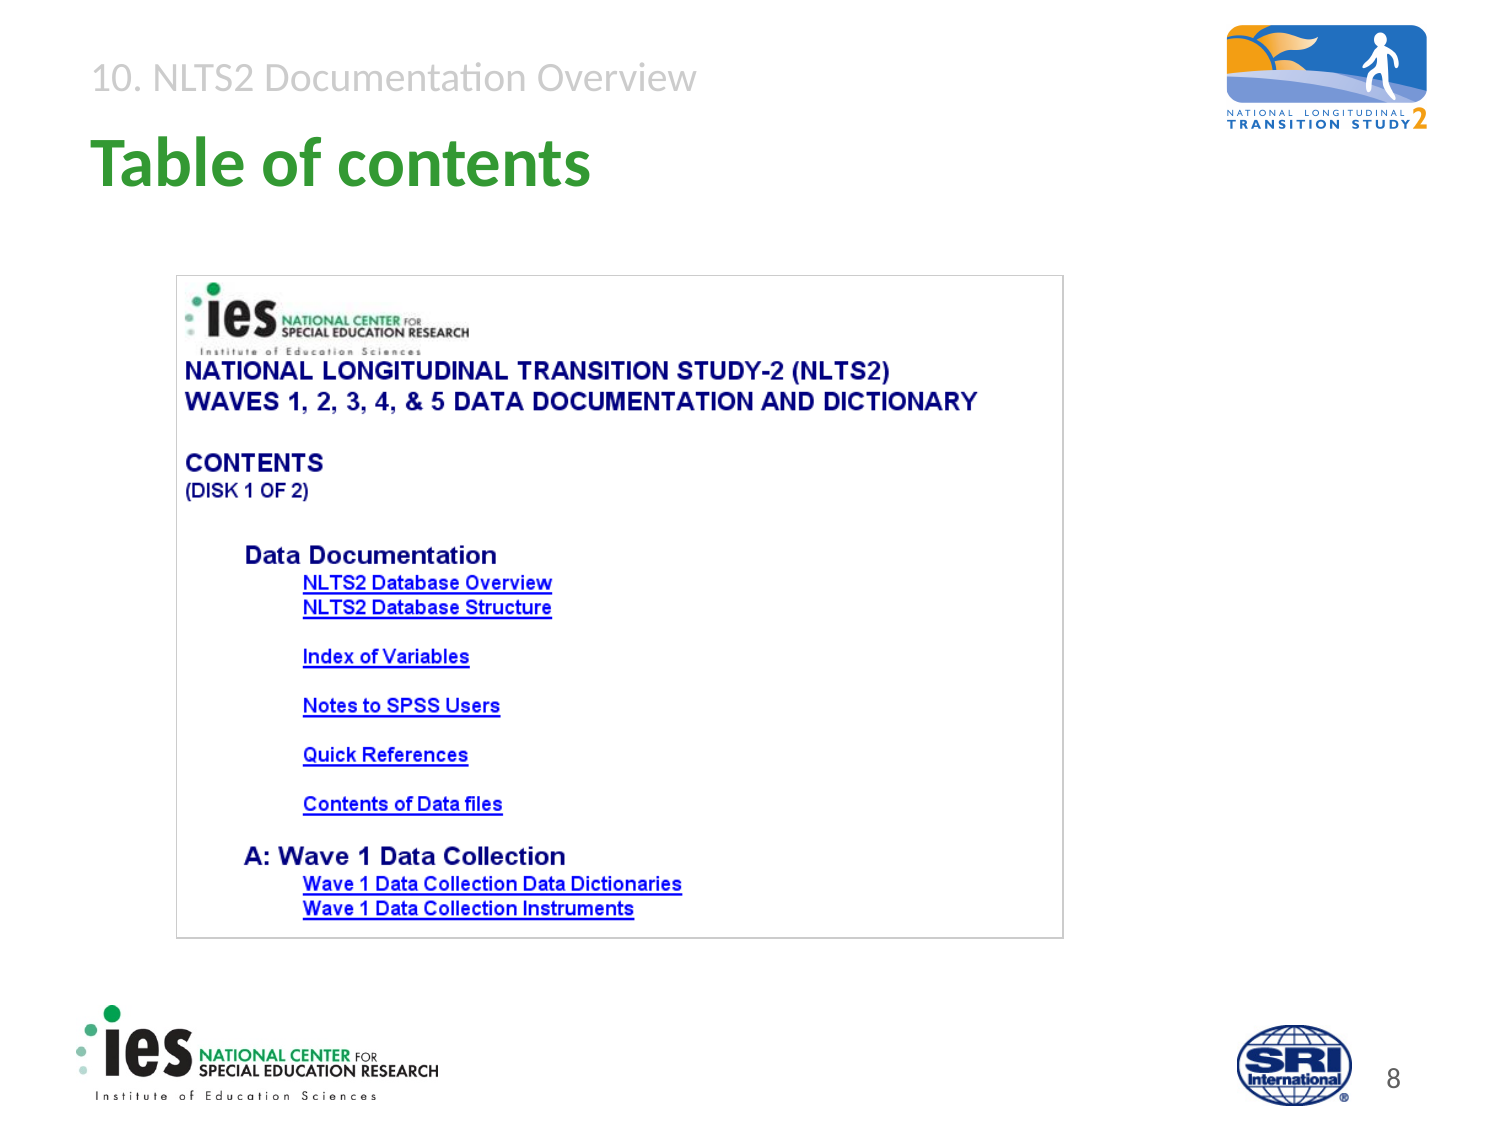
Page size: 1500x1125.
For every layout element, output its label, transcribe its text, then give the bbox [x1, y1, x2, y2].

picture [1237, 1025, 1352, 1106]
slide_number 7 [1312, 1051, 1417, 1125]
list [176, 275, 1063, 938]
picture [76, 1005, 438, 1100]
title Table of contents [74, 90, 1426, 226]
